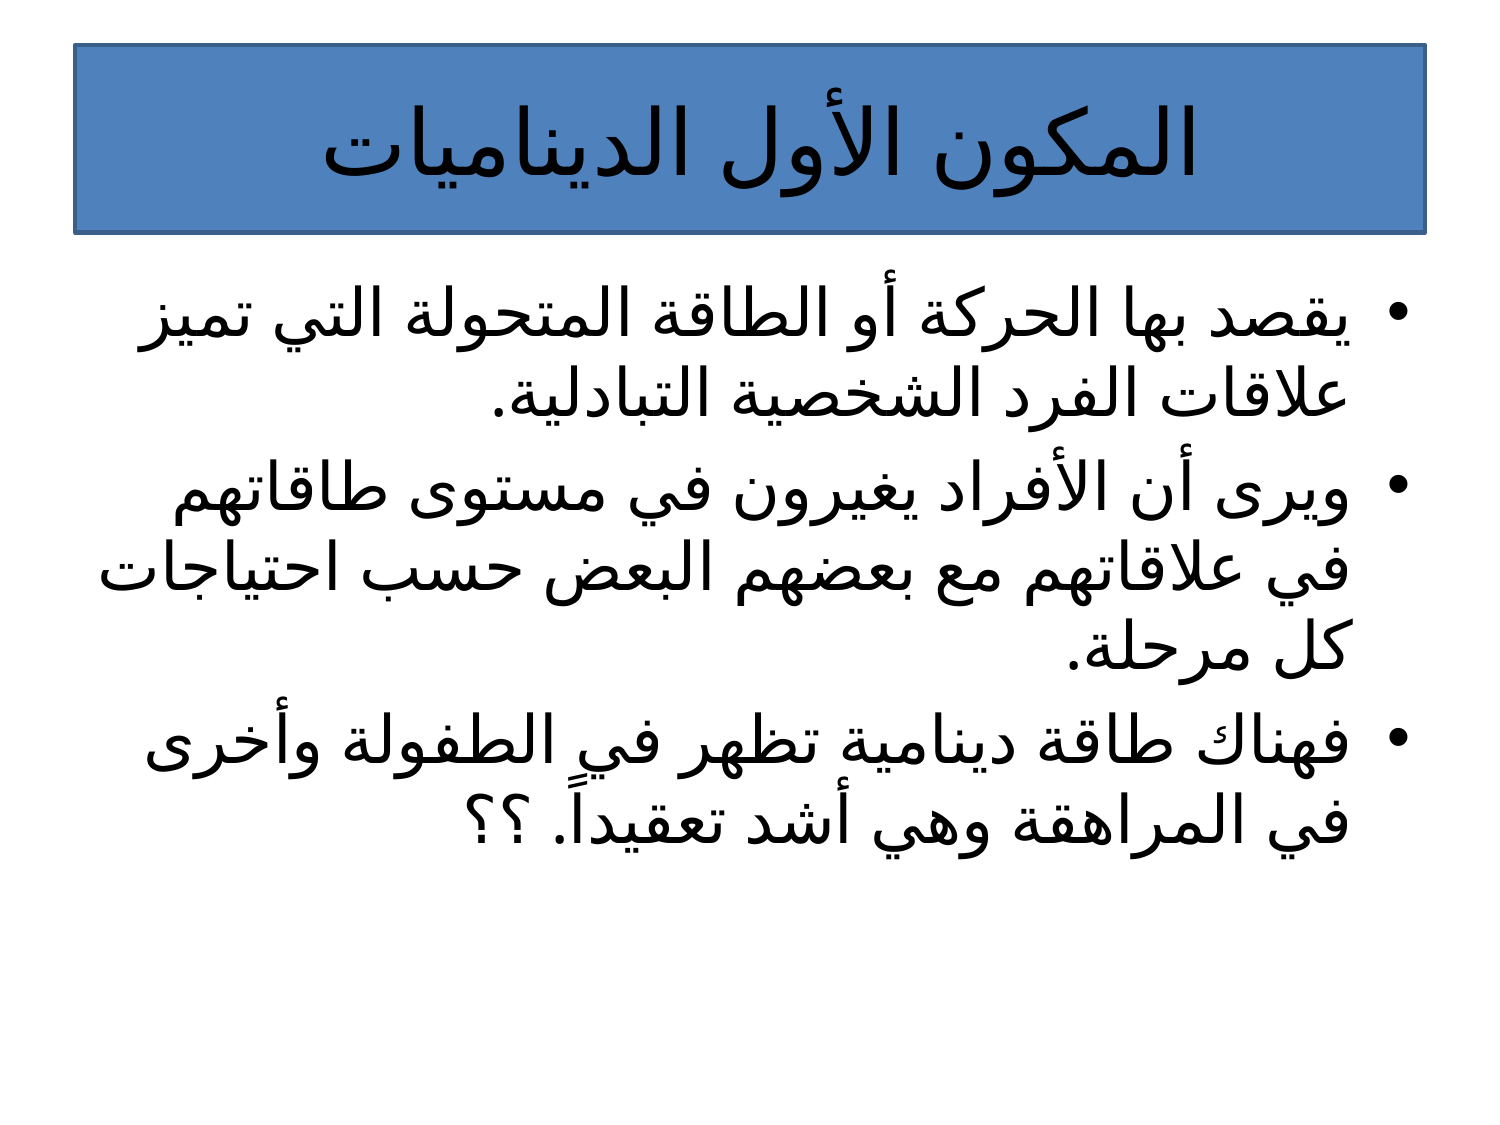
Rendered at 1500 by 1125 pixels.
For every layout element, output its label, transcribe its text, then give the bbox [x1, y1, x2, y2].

list يقصد بها الحركة أو الطاقة المتحولة التي تميز علاقات الفرد الشخصية التبادلية. ويرى أن الأفراد يغيرون في مستوى طاقاتهم في علاقاتهم مع بعضهم البعض حسب احتياجات كل مرحلة. فهناك طاقة دينامية تظهر في الطفولة وأخرى في المراهقة وهي أشد تعقيداً. ؟؟ [75, 262, 1425, 1005]
title المكون الأول الديناميات [73, 43, 1427, 235]
